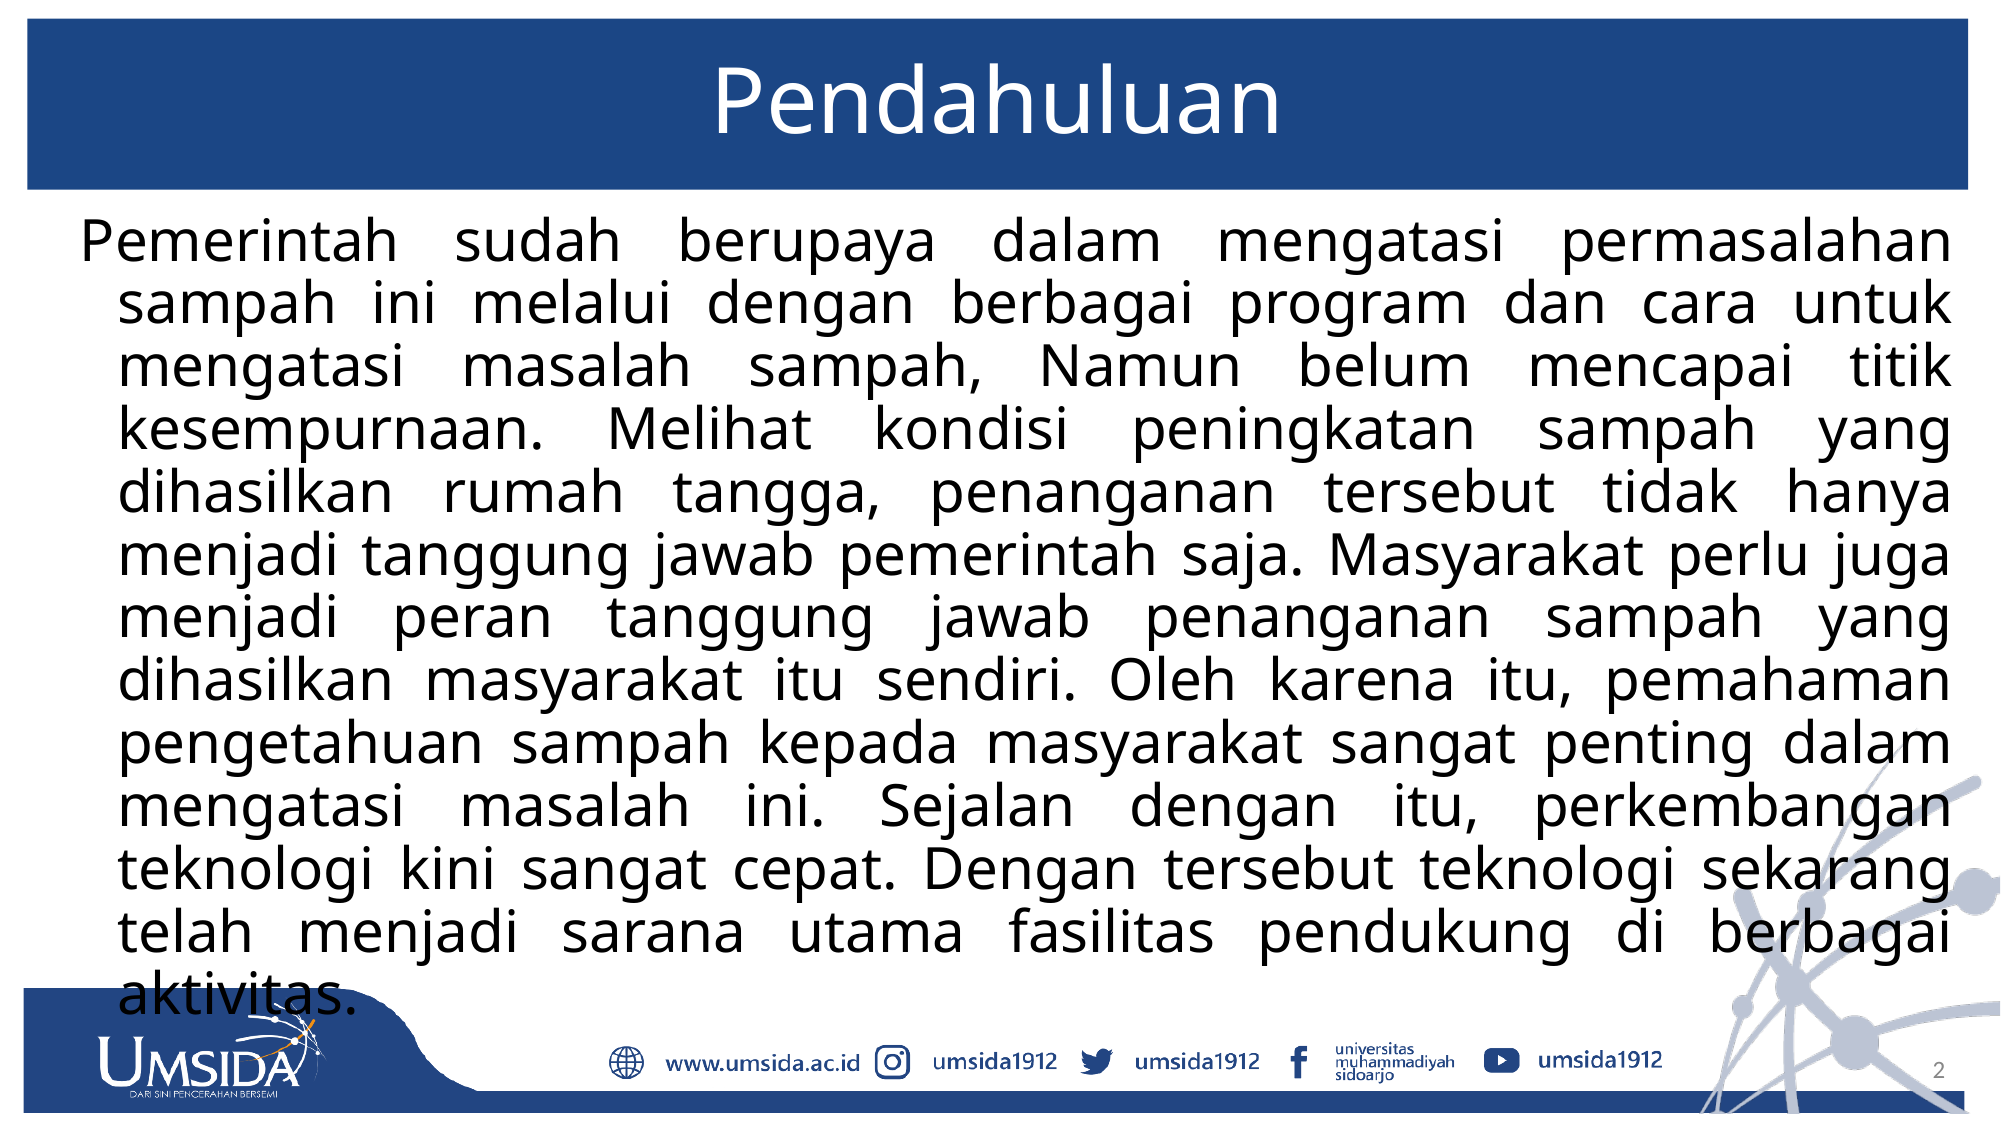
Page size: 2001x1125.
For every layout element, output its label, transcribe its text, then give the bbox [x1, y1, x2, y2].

title Pendahuluan [27, 18, 1969, 190]
picture [23, 51, 2001, 1114]
list Pemerintah sudah berupaya dalam mengatasi permasalahan sampah ini melalui dengan berbagai program dan cara untuk mengatasi masalah sampah, Namun belum mencapai titik kesempurnaan. Melihat kondisi peningkatan sampah yang dihasilkan rumah tangga, penanganan tersebut tidak hanya menjadi tanggung jawab pemerintah saja. Masyarakat perlu juga menjadi peran tanggung jawab penanganan sampah yang dihasilkan masyarakat itu sendiri. Oleh karena itu, pemahaman pengetahuan sampah kepada masyarakat sangat penting dalam mengatasi masalah ini. Sejalan dengan itu, perkembangan teknologi kini sangat cepat. Dengan tersebut teknologi sekarang telah menjadi sarana utama fasilitas pendukung di berbagai aktivitas. [27, 203, 1969, 1039]
